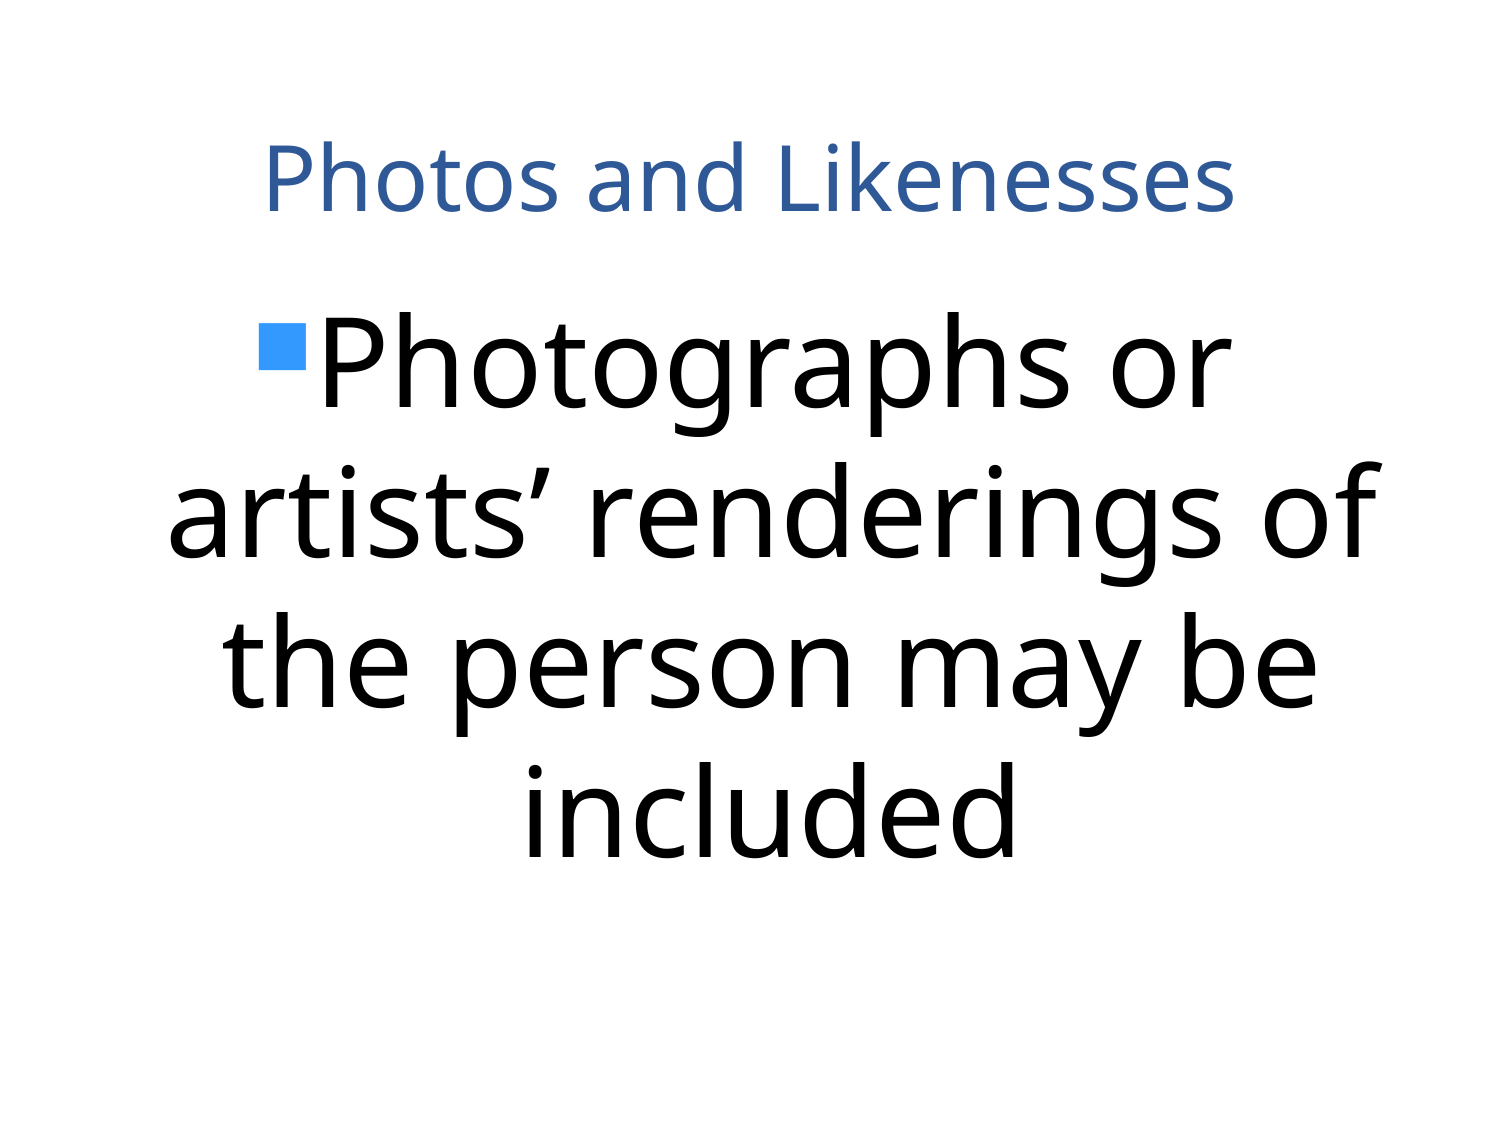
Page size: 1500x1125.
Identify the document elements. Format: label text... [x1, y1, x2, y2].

title Photos and Likenesses [75, 62, 1425, 288]
list Photographs or artists’ renderings of the person may be included [75, 275, 1413, 950]
